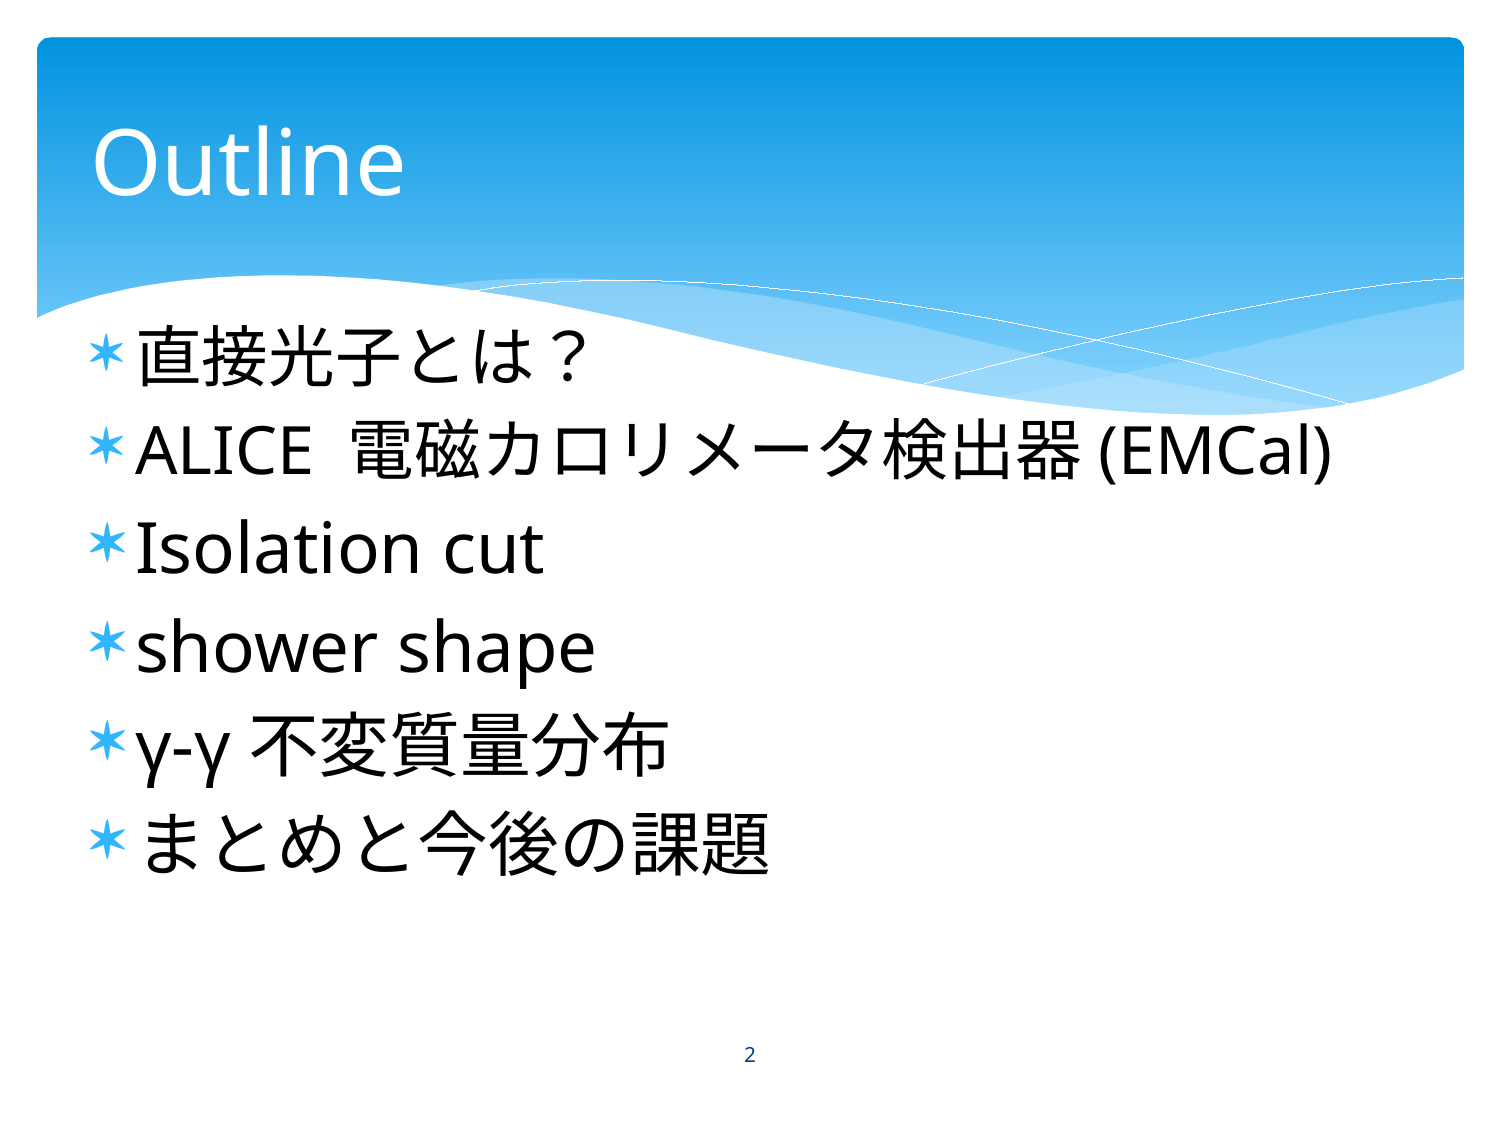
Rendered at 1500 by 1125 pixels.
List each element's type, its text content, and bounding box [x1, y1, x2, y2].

slide_number 2 [654, 1025, 846, 1086]
list 直接光子とは？ ALICE 電磁カロリメータ検出器(EMCal) Isolation cut shower shape γ-γ不変質量分布 まとめと今後の課題 [75, 307, 1425, 1067]
title Outline [75, 55, 1425, 261]
